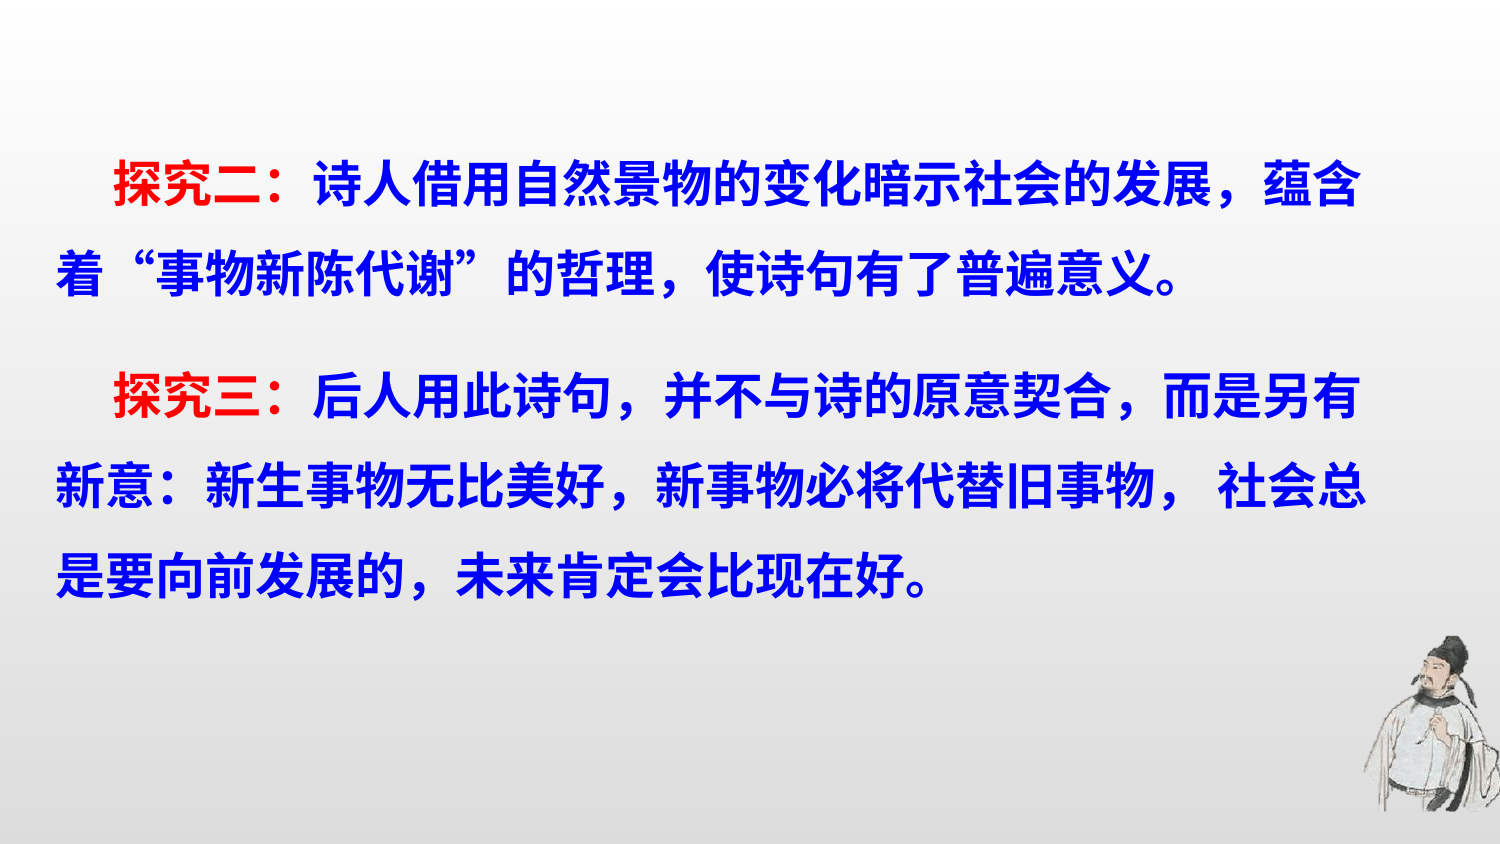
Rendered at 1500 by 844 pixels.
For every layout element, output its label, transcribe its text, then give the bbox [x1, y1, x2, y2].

text_box 探究三：后人用此诗句，并不与诗的原意契合，而是另有新意：新生事物无比美好，新事物必将代替旧事物， 社会总是要向前发展的，未来肯定会比现在好。 [41, 327, 1388, 612]
text_box 探究二：诗人借用自然景物的变化暗示社会的发展，蕴含着“事物新陈代谢”的哲理，使诗句有了普遍意义。 [41, 114, 1388, 310]
picture [1257, 628, 1500, 812]
